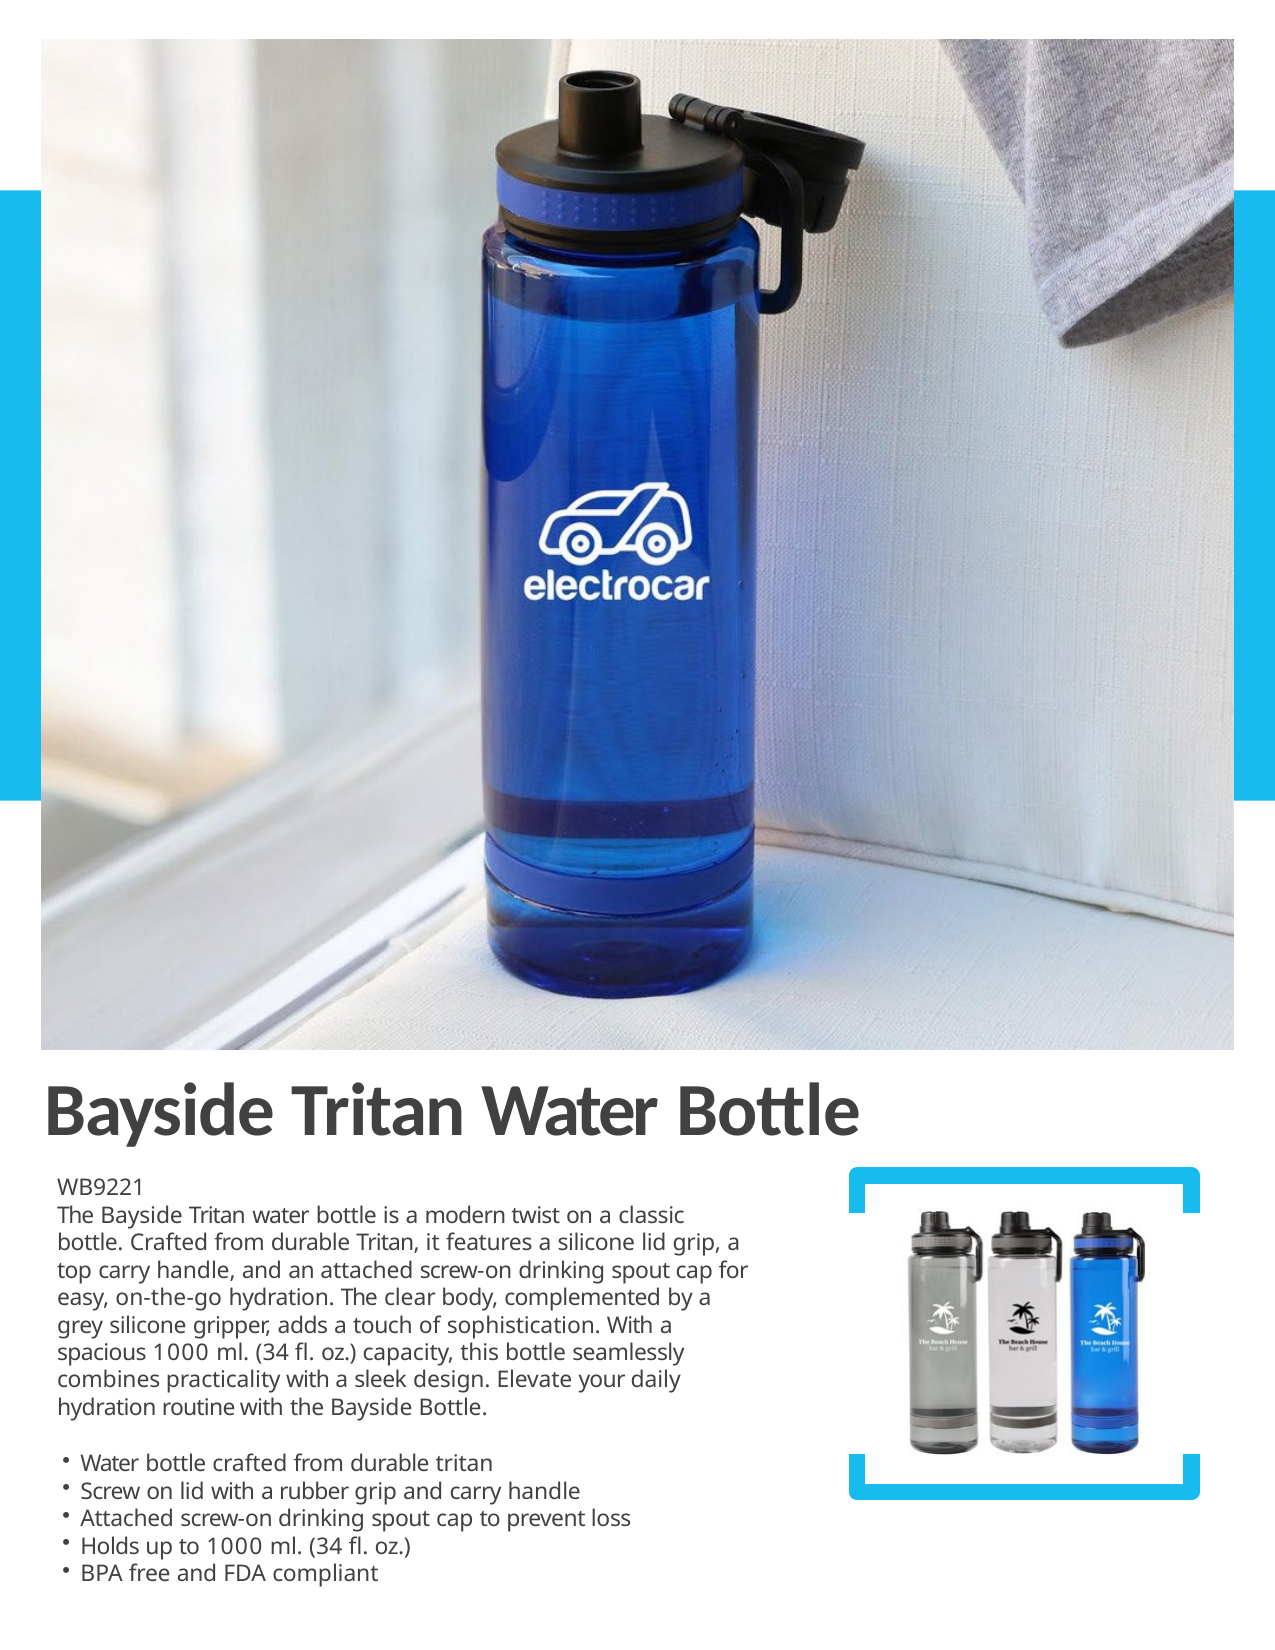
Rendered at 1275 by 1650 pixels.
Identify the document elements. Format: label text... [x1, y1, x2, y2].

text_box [41, 38, 1234, 1501]
text_box WB9221 The Bayside Tritan water bottle is a modern twist on a classic bottle. Crafted from durable Tritan, it features a silicone lid grip, a top carry handle, and an attached screw-on drinking spout cap for easy, on-the-go hydration. The clear body, complemented by a grey silicone gripper, adds a touch of sophistication. With a spacious 1000 ml. (34 fl. oz.) capacity, this bottle seamlessly combines practicality with a sleek design. Elevate your daily hydration routine with the Bayside Bottle. Water bottle crafted from durable tritan Screw on lid with a rubber grip and carry handle Attached screw-on drinking spout cap to prevent loss Holds up to 1000 ml. (34 fl. oz.) BPA free and FDA compliant [55, 1509, 752, 1587]
